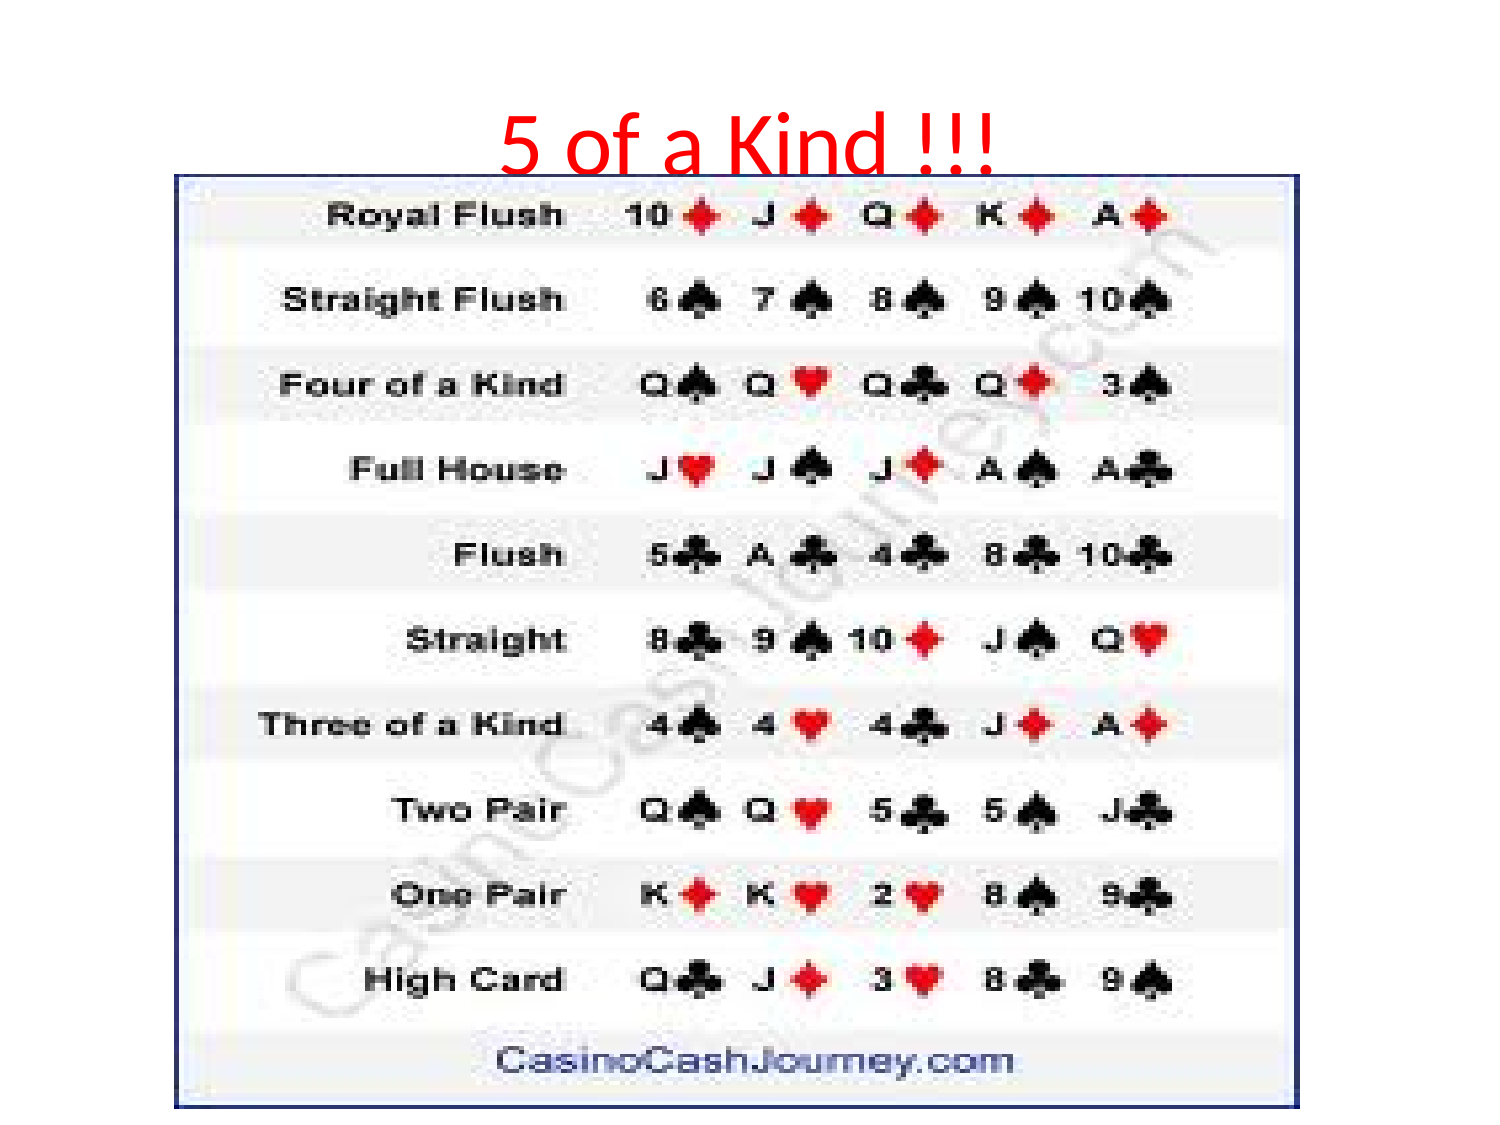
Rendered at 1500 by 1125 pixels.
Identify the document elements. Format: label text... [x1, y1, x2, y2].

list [174, 174, 1301, 1110]
title 5 of a Kind !!! [75, 45, 1425, 233]
